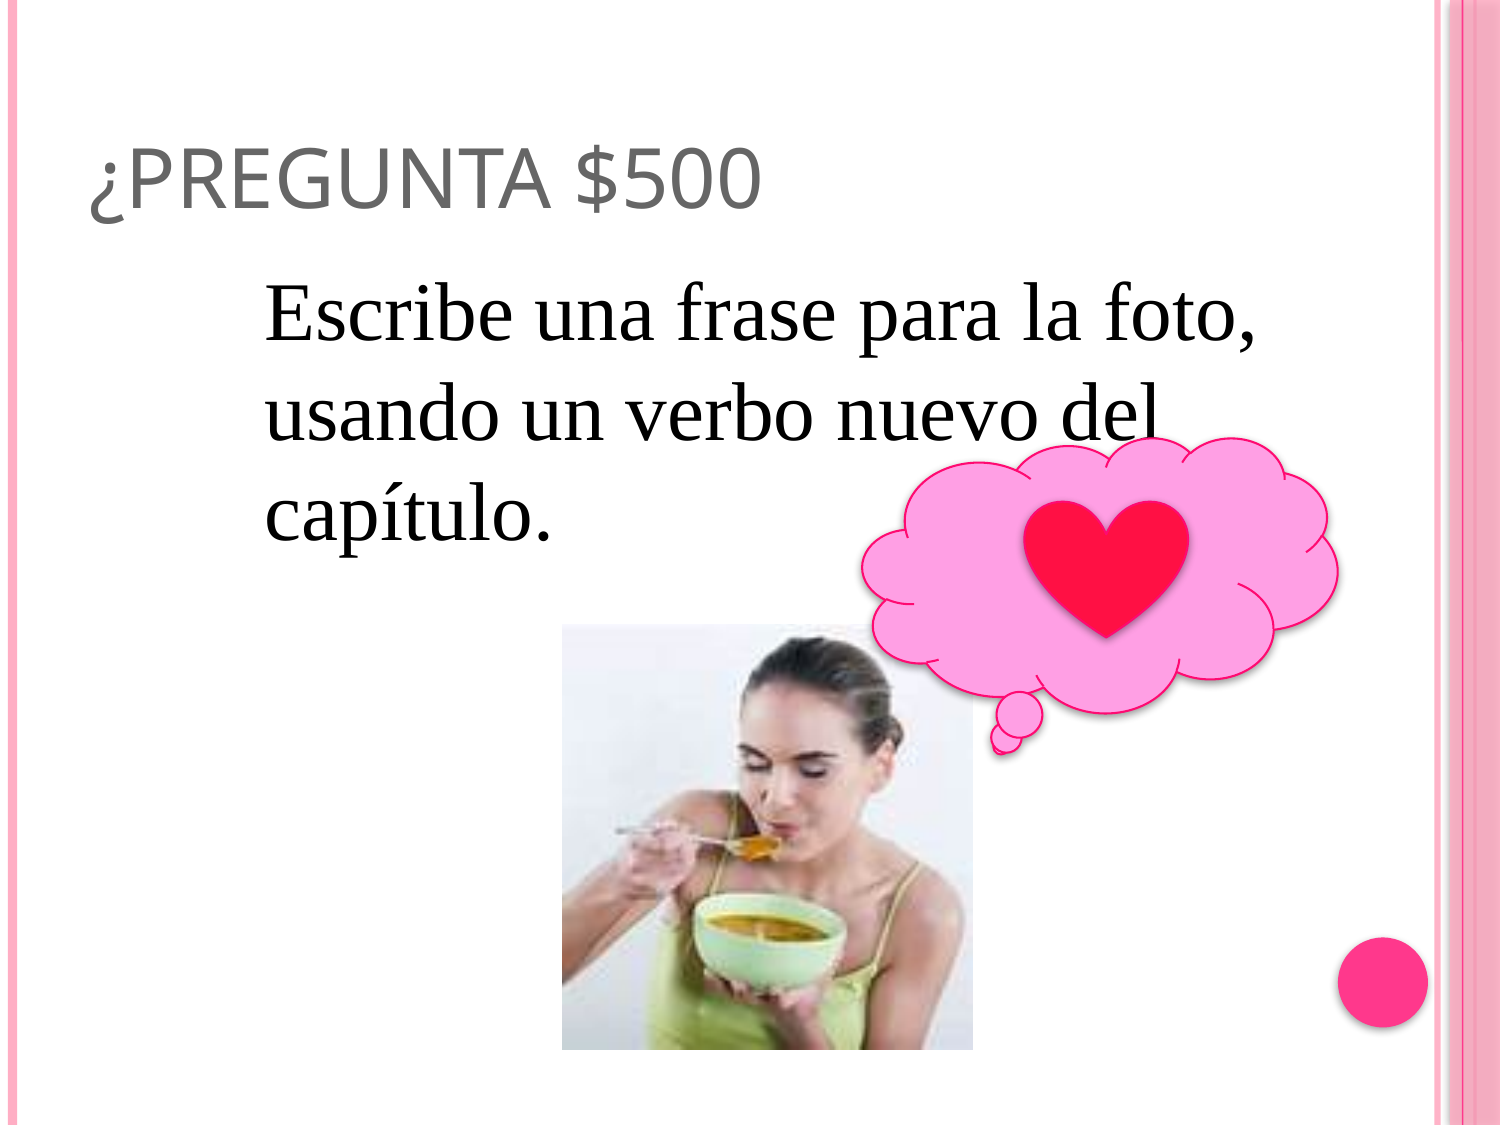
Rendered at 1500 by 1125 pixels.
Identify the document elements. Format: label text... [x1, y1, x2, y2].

text_box Escribe una frase para la foto, usando un verbo nuevo del capítulo. [249, 249, 1375, 665]
picture [561, 624, 974, 1051]
title ¿Pregunta $500 [75, 45, 1300, 233]
text_box [861, 437, 1339, 756]
text_box [1023, 500, 1190, 639]
